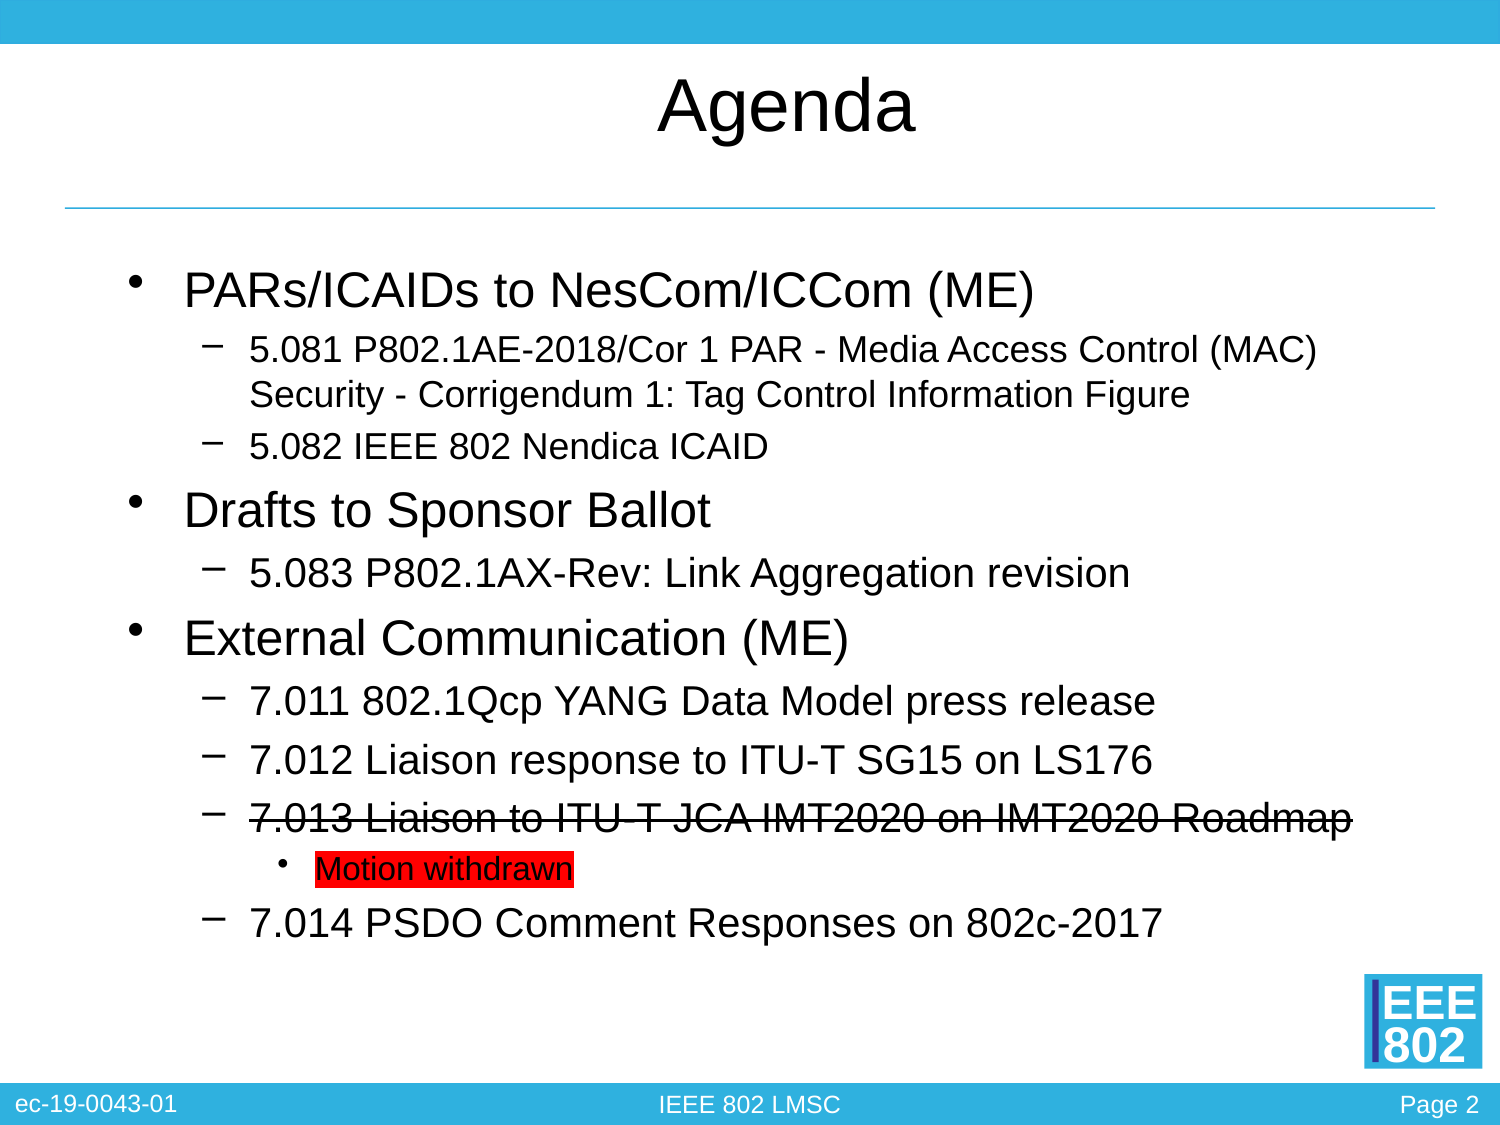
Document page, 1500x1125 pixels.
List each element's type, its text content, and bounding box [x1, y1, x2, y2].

title Agenda [159, 7, 1435, 195]
list PARs/ICAIDs to NesCom/ICCom (ME) 5.081 P802.1AE-2018/Cor 1 PAR - Media Access Control (MAC) Security - Corrigendum 1: Tag Control Information Figure 5.082 IEEE 802 Nendica ICAID Drafts to Sponsor Ballot 5.083 P802.1AX-Rev: Link Aggregation revision External Communication (ME) 7.011 802.1Qcp YANG Data Model press release 7.012 Liaison response to ITU-T SG15 on LS176 7.013 Liaison to ITU-T JCA IMT2020 on IMT2020 Roadmap Motion withdrawn 7.014 PSDO Comment Responses on 802c-2017 [112, 249, 1447, 1000]
